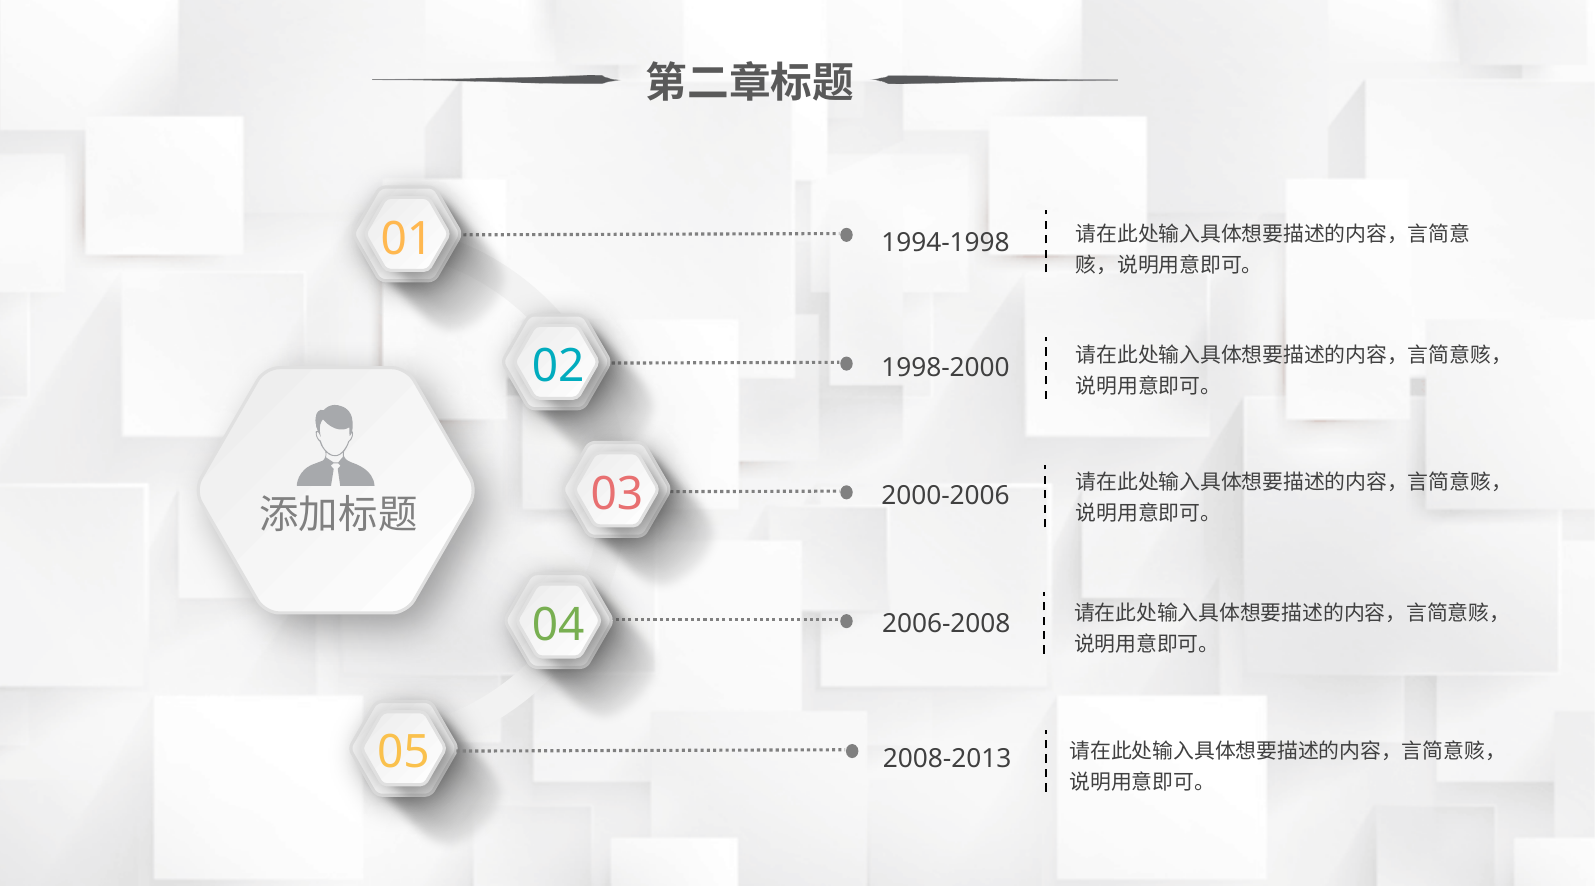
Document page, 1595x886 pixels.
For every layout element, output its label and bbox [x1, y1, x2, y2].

text_box [346, 693, 495, 861]
text_box [560, 434, 708, 603]
text_box [501, 306, 648, 475]
text_box [652, 356, 853, 371]
text_box [456, 743, 859, 759]
picture [0, 0, 1595, 886]
text_box [196, 367, 475, 614]
text_box [654, 613, 853, 629]
text_box [504, 227, 853, 243]
text_box [501, 565, 650, 734]
text_box [350, 178, 499, 347]
text_box [713, 484, 854, 500]
